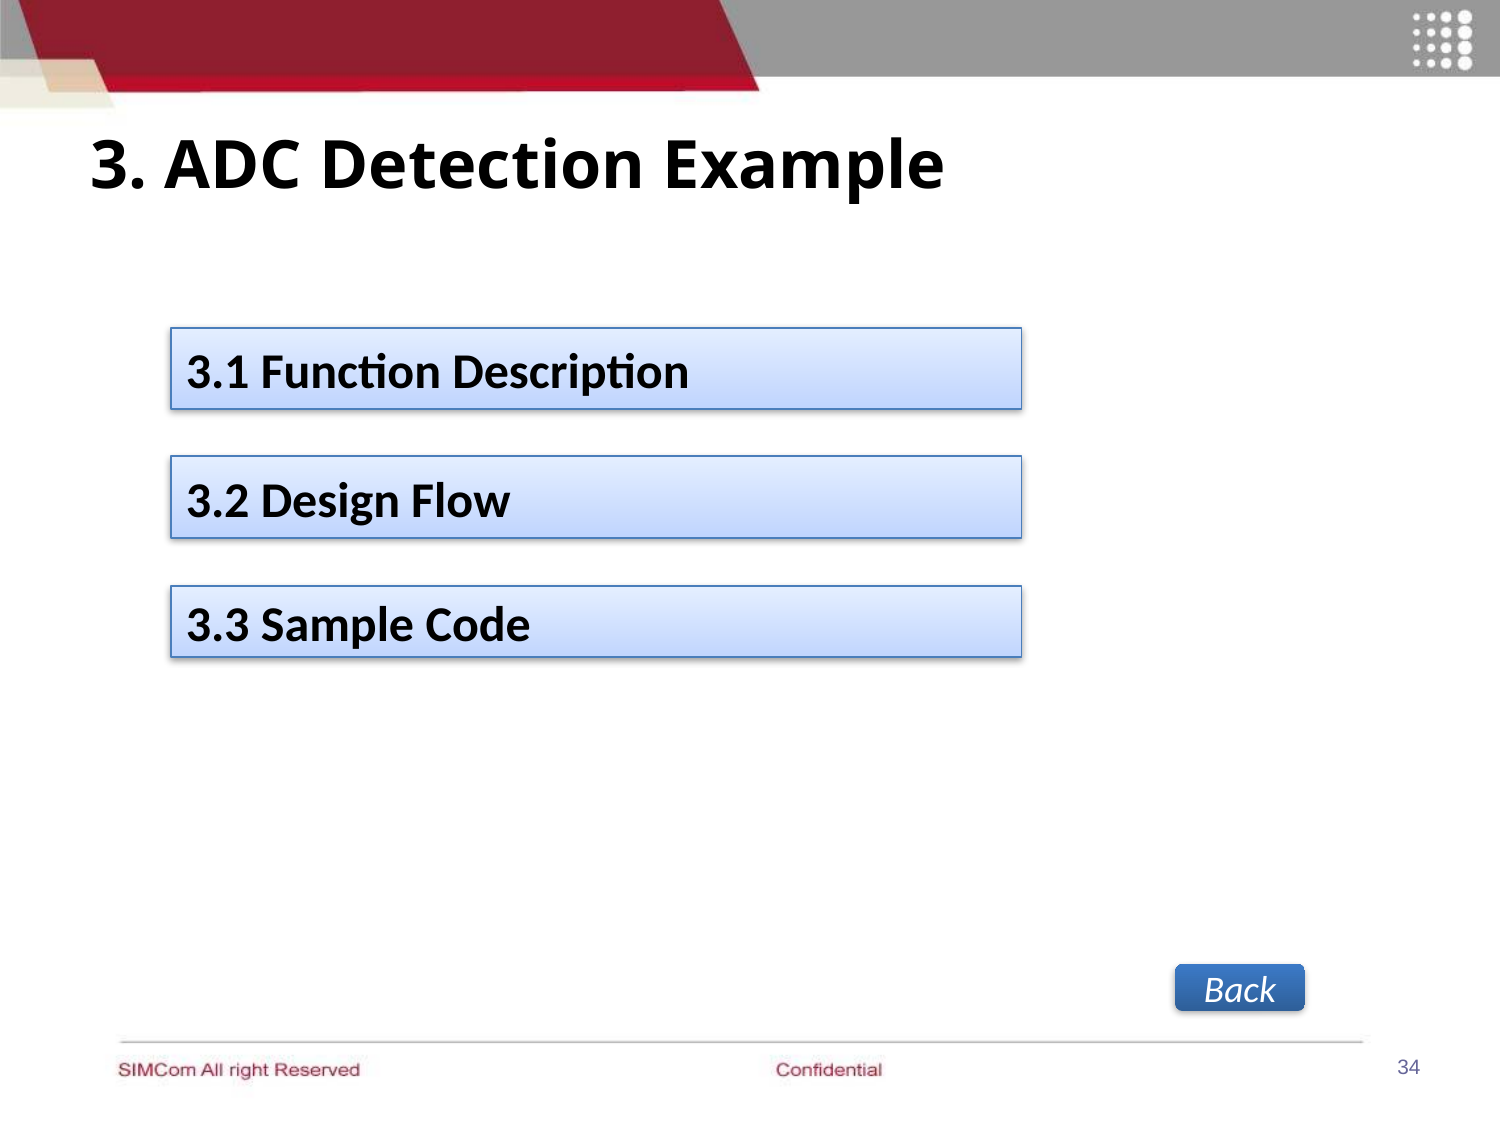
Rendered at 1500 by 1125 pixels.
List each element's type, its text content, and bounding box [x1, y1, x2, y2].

text_box 3.3 Sample Code [170, 585, 1022, 658]
picture [0, 0, 1500, 1125]
text_box 3.2 Design Flow [170, 455, 1022, 539]
title 3. ADC Detection Example [74, 89, 1426, 233]
text_box Back [1175, 964, 1306, 1012]
text_box 3.1 Function Description [170, 327, 1022, 410]
